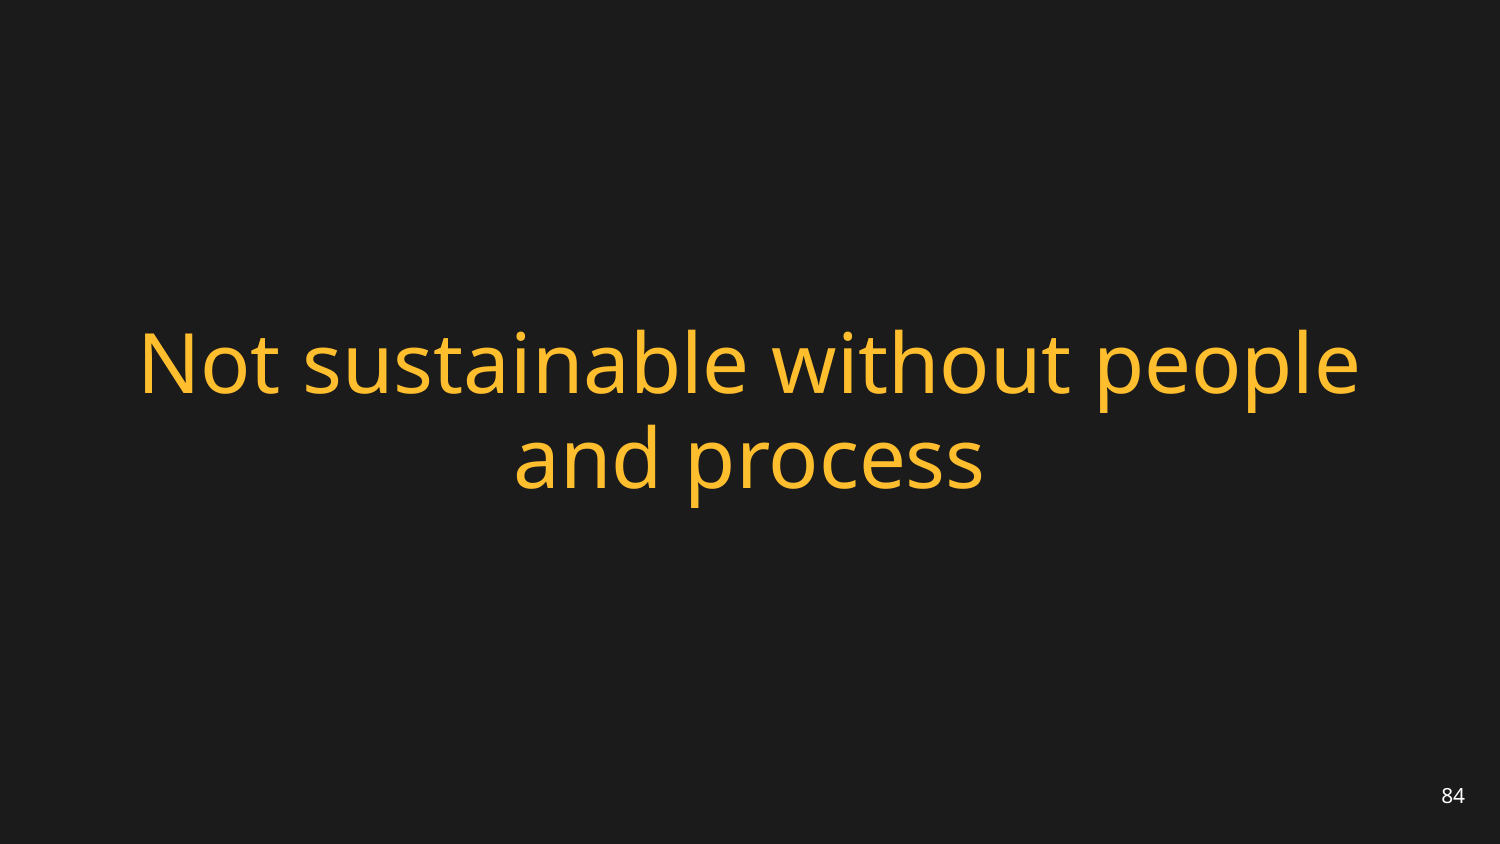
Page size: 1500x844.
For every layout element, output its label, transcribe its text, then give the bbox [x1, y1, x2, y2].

title Not sustainable without people and process [51, 72, 1449, 753]
slide_number 84 [1389, 764, 1480, 830]
